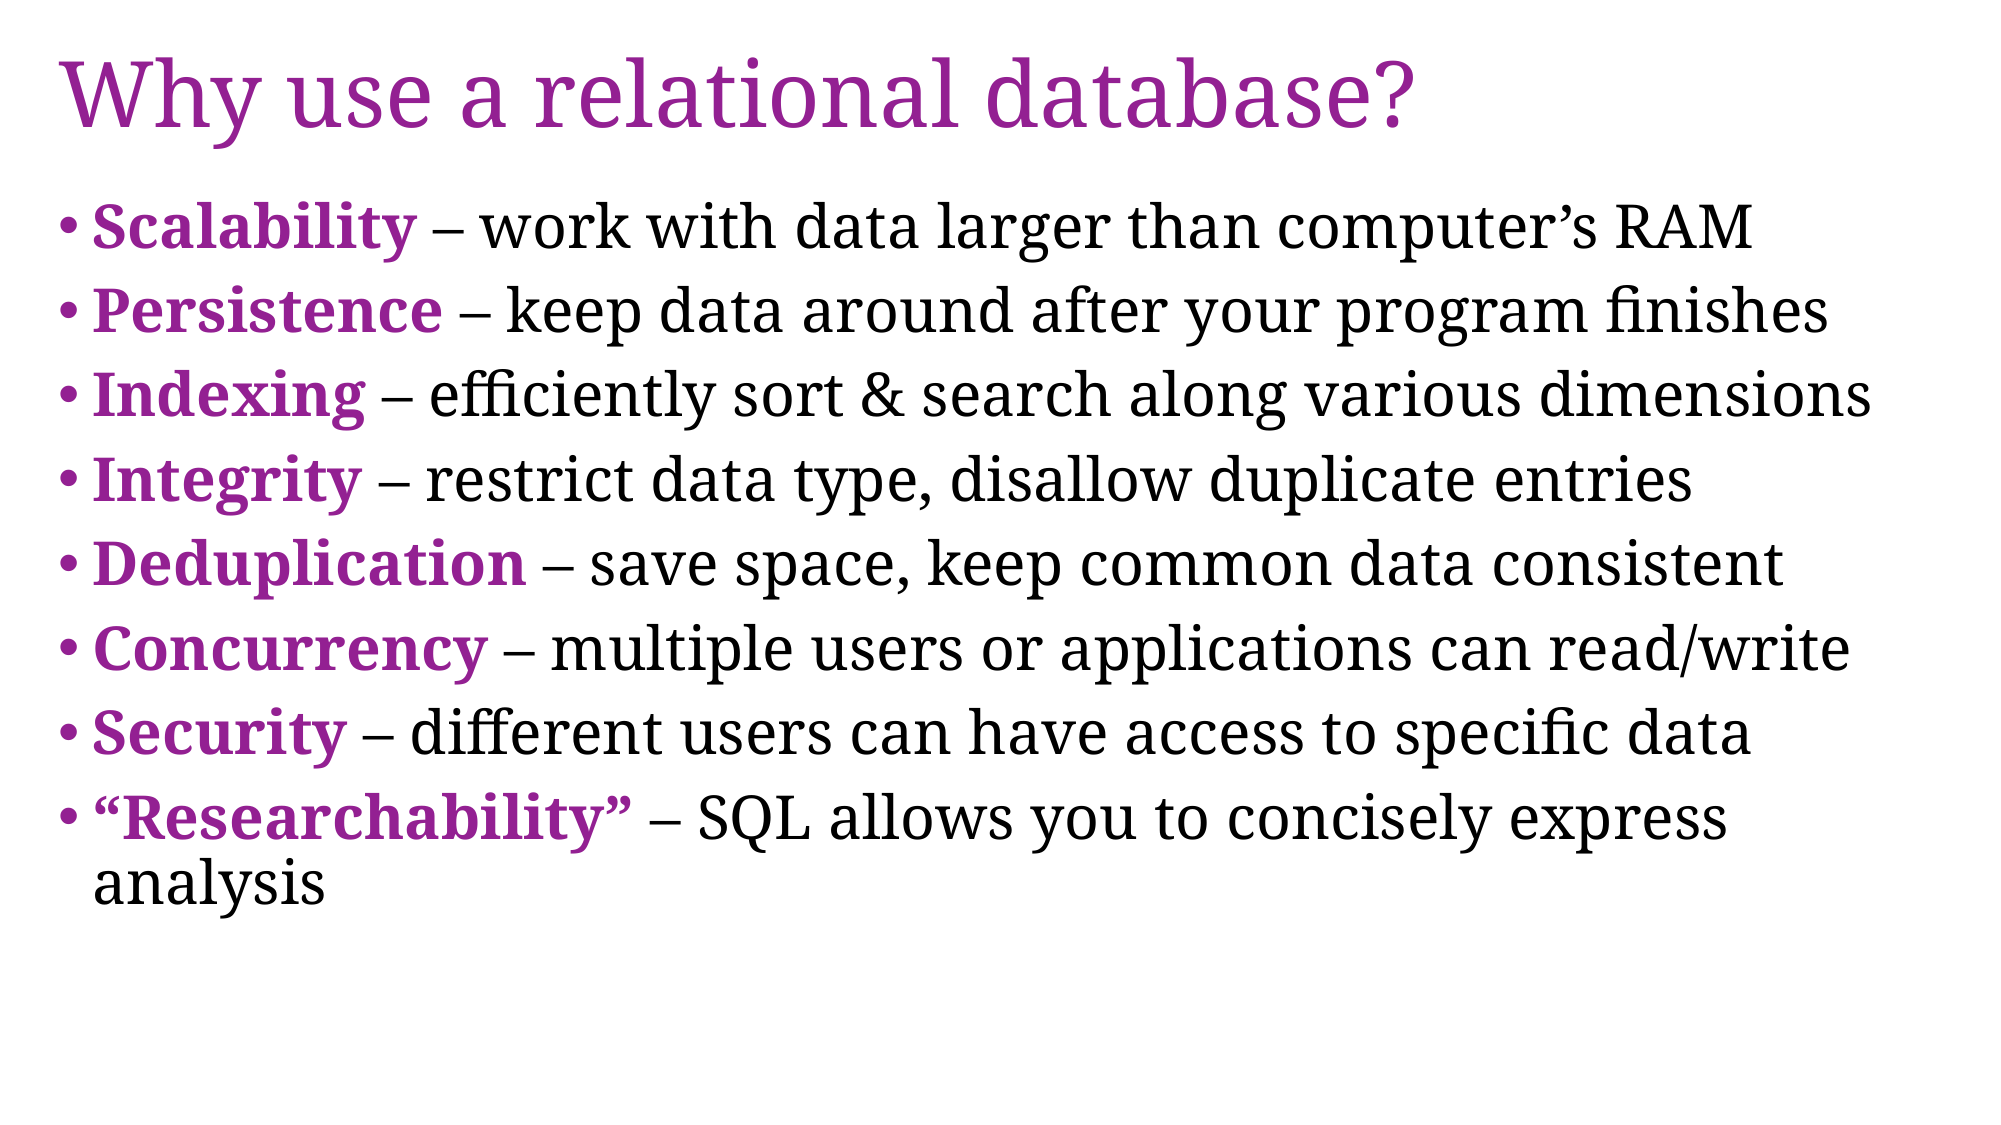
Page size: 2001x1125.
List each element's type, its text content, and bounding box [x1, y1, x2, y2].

list Scalability – work with data larger than computer’s RAM Persistence – keep data around after your program finishes Indexing – efficiently sort & search along various dimensions Integrity – restrict data type, disallow duplicate entries Deduplication – save space, keep common data consistent Concurrency – multiple users or applications can read/write Security – different users can have access to specific data “Researchability” – SQL allows you to concisely express analysis [43, 188, 1953, 1106]
title Why use a relational database? [43, 25, 1953, 171]
